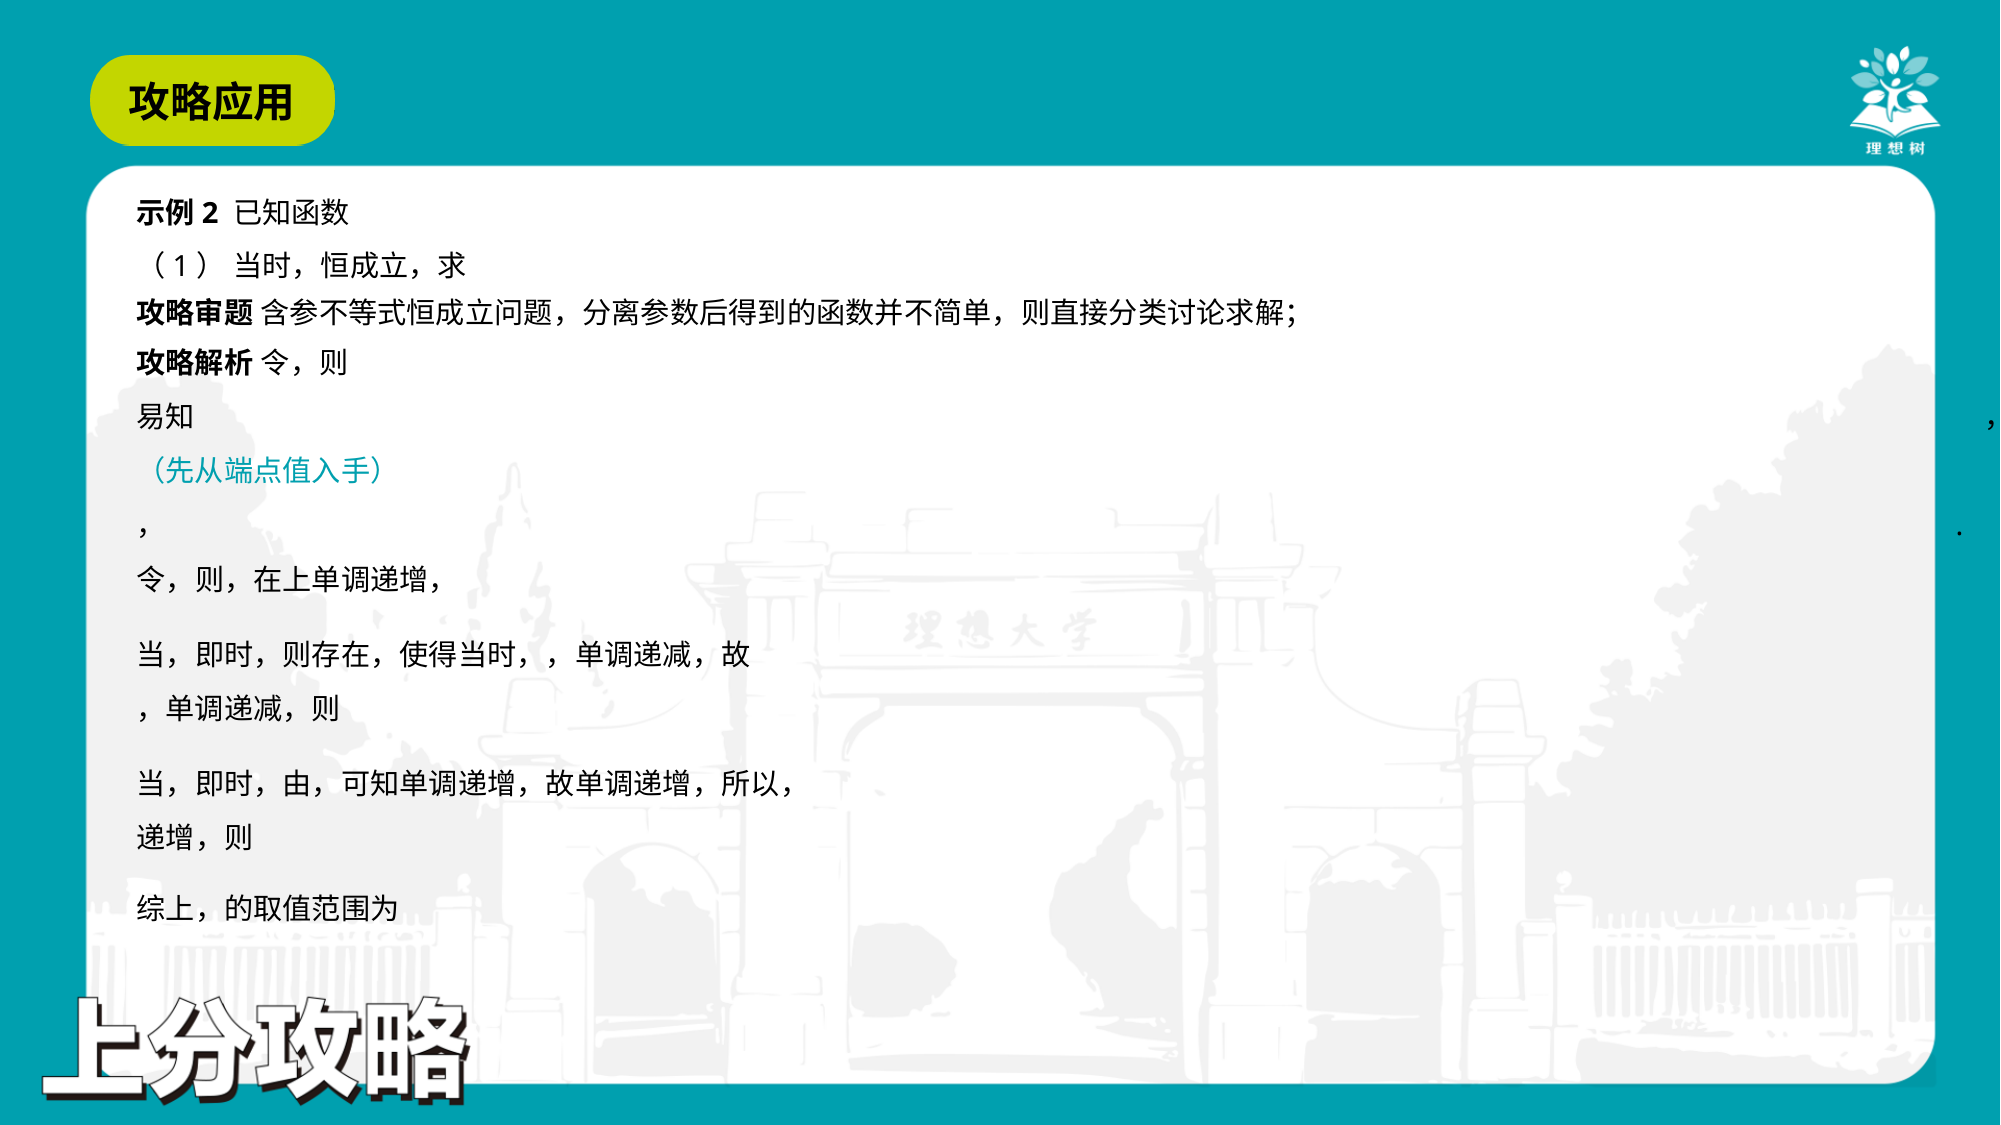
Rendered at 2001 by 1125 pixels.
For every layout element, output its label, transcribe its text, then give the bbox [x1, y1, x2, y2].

picture [0, 0, 2000, 1125]
text_box 攻略审题 含参不等式恒成立问题，分离参数后得到的函数并不简单，则直接分类讨论求解； [136, 277, 1865, 324]
